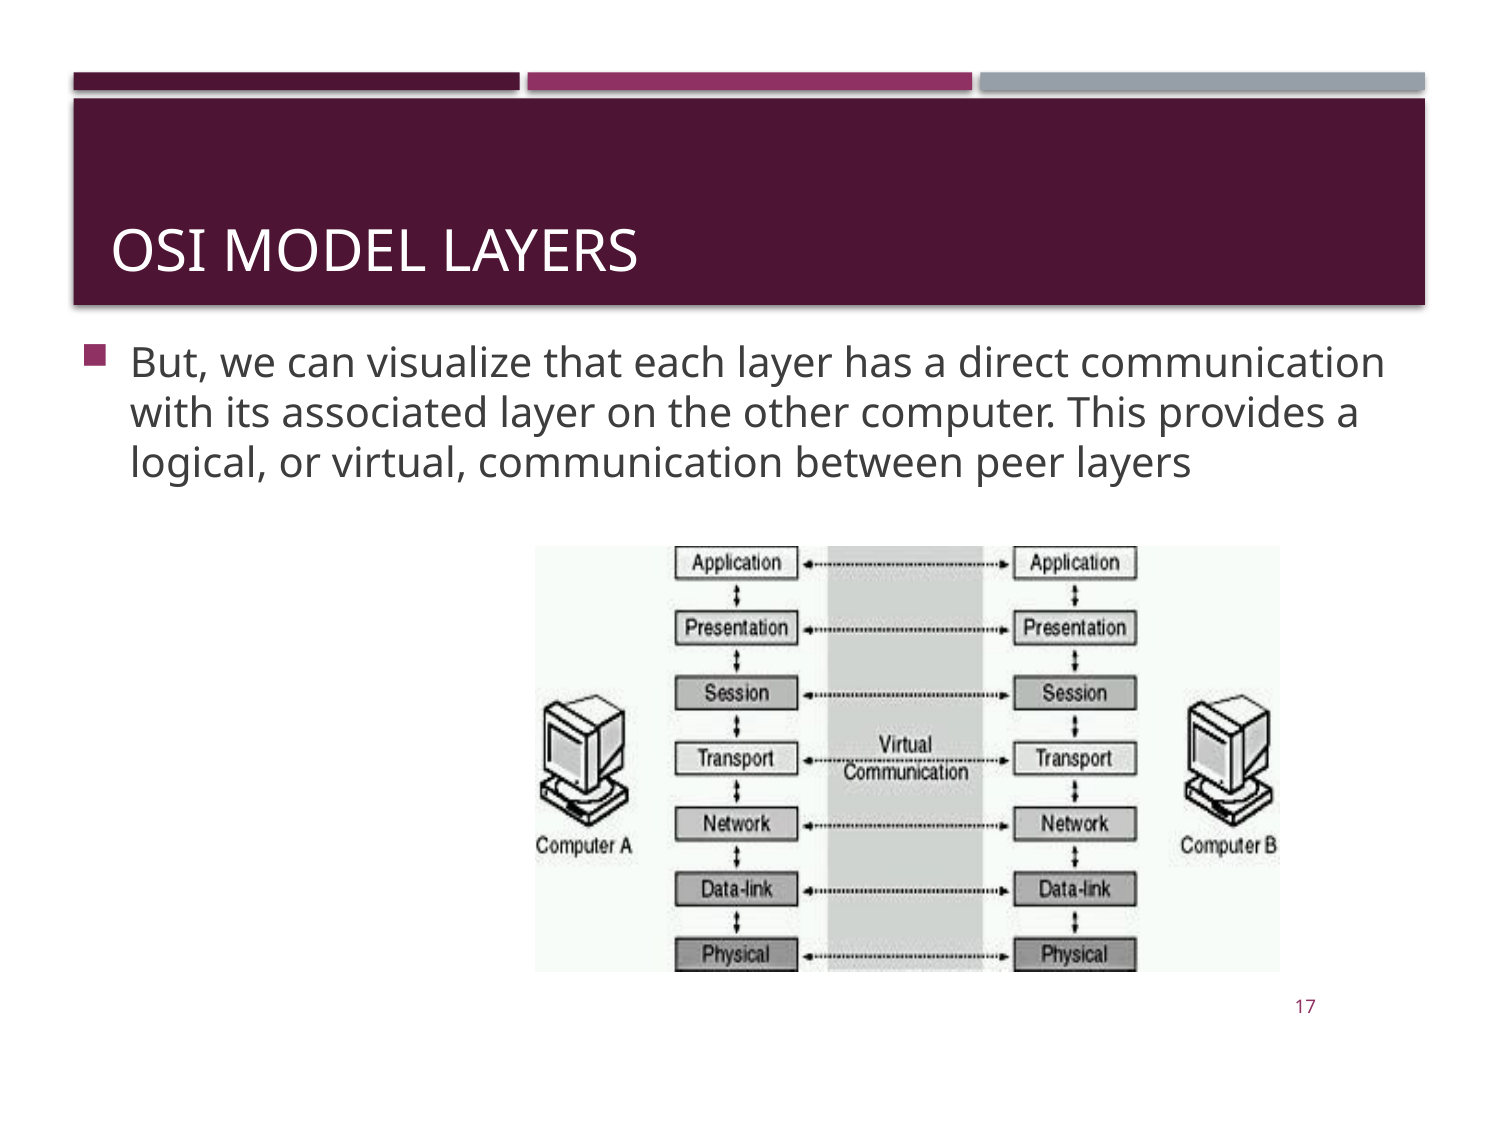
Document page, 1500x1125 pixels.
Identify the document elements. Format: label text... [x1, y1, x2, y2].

slide_number 17 [1279, 977, 1406, 1037]
list But, we can visualize that each layer has a direct communication with its associated layer on the other computer. This provides a logical, or virtual, communication between peer layers [64, 112, 1436, 709]
picture [534, 545, 1281, 972]
